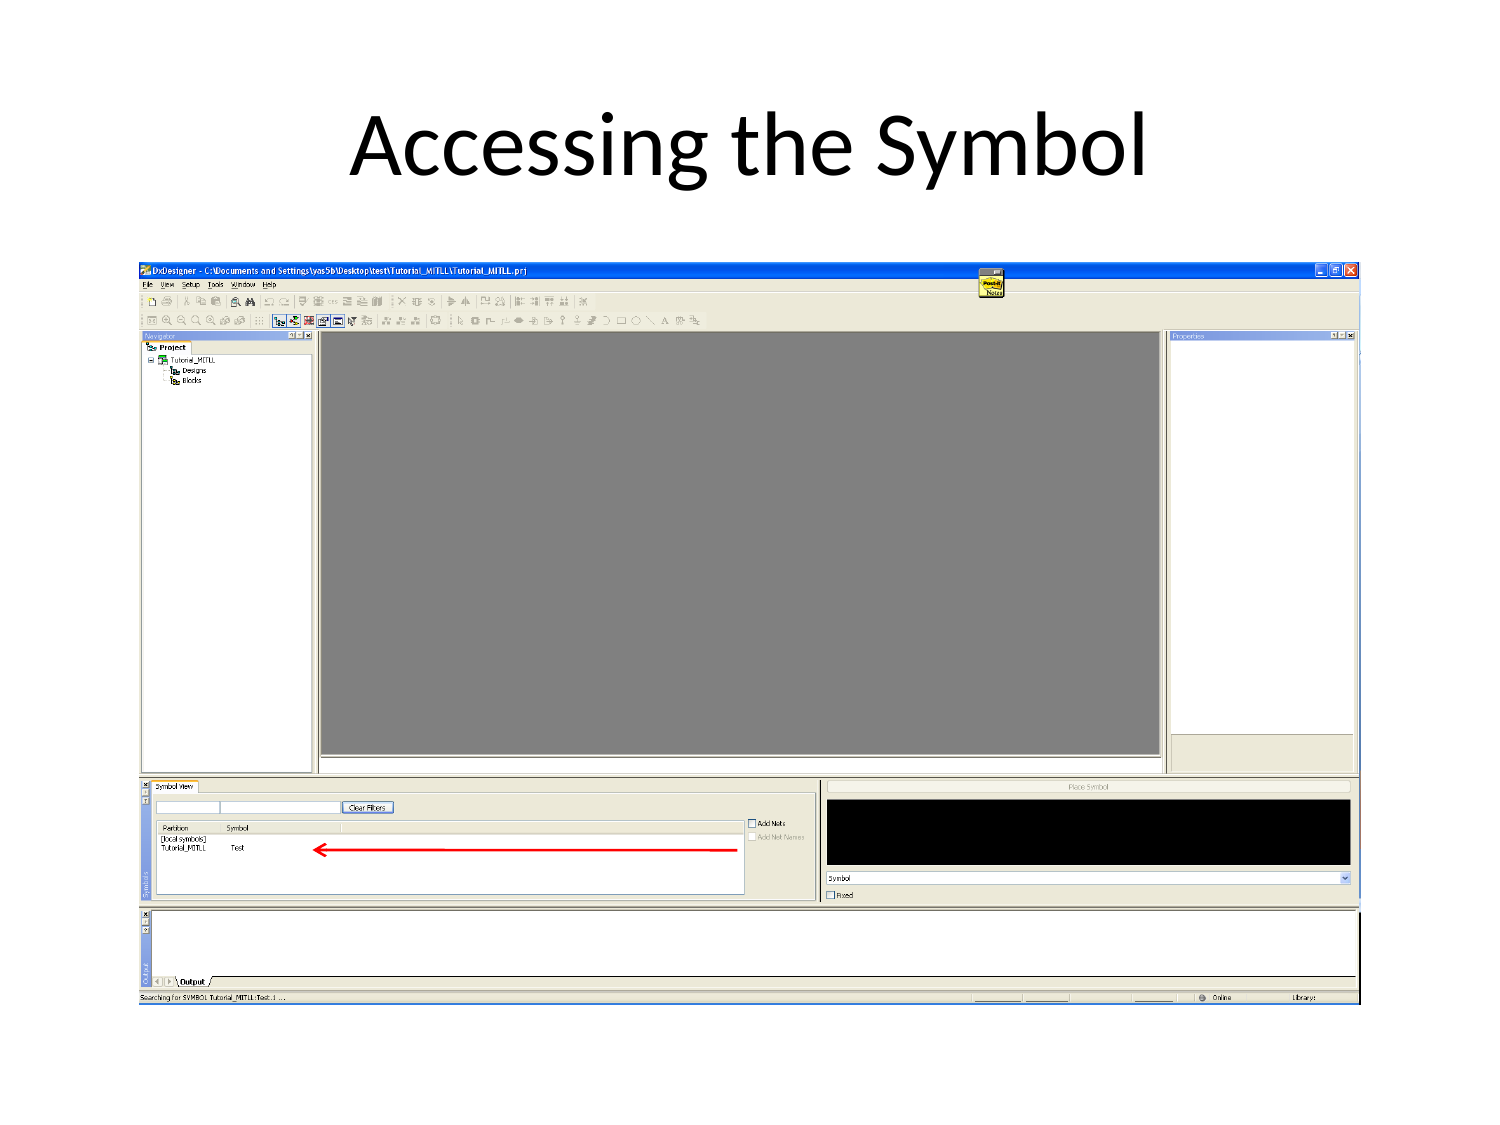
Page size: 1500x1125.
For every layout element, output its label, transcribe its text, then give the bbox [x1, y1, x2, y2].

title Accessing the Symbol [75, 45, 1425, 233]
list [139, 262, 1361, 1006]
